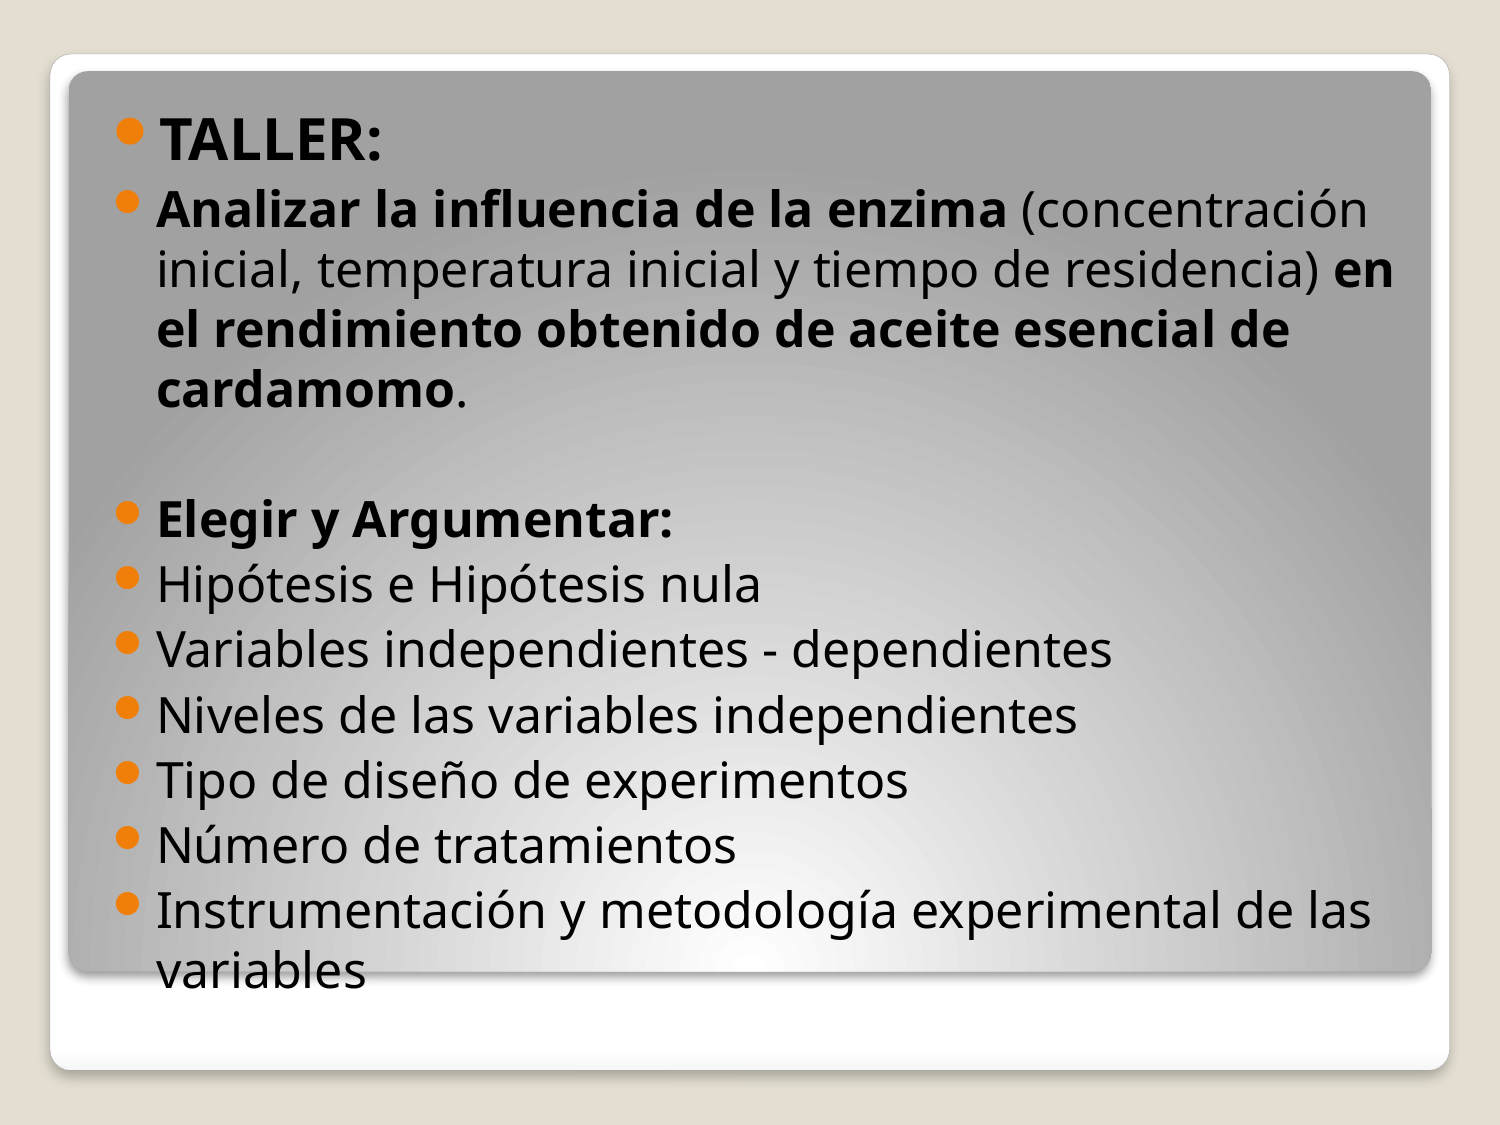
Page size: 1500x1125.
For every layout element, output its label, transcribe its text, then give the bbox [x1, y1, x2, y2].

list TALLER: Analizar la influencia de la enzima (concentración inicial, temperatura inicial y tiempo de residencia) en el rendimiento obtenido de aceite esencial de cardamomo. Elegir y Argumentar: Hipótesis e Hipótesis nula Variables independientes - dependientes Niveles de las variables independientes Tipo de diseño de experimentos Número de tratamientos Instrumentación y metodología experimental de las variables [82, 86, 1425, 1047]
